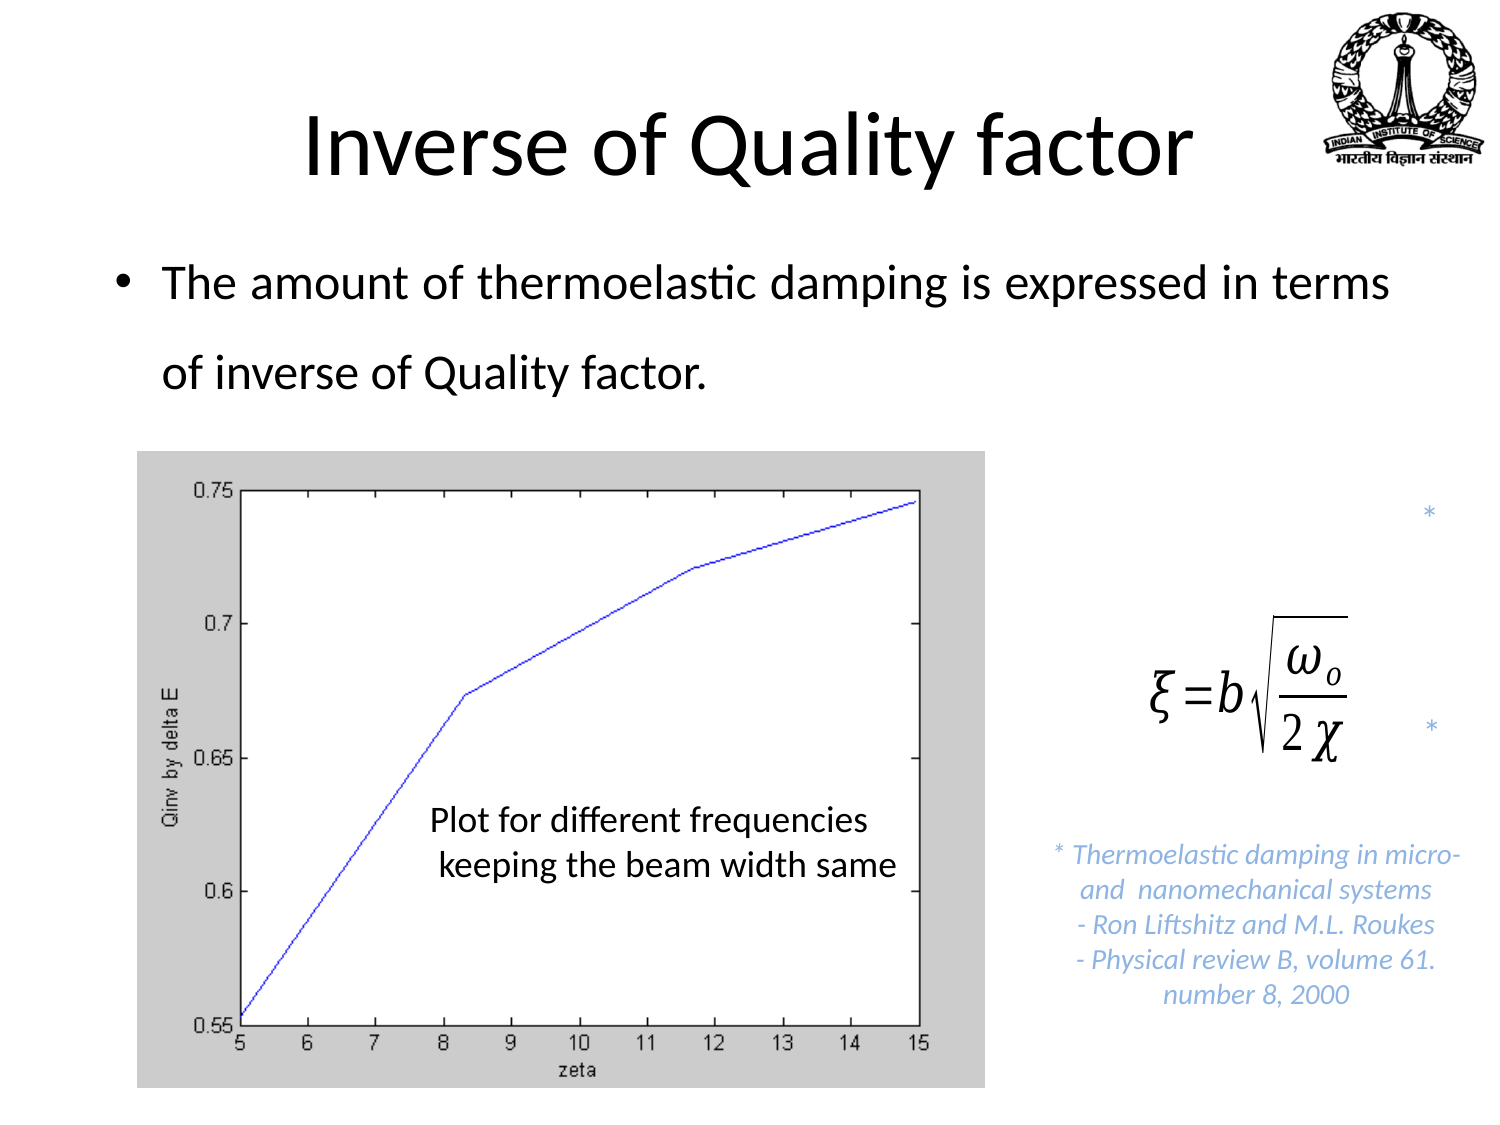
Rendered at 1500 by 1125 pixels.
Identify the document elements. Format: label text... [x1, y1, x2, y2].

text_box * [1410, 487, 1436, 548]
title Inverse of Quality factor [75, 45, 1425, 233]
text_box * [1412, 701, 1438, 762]
picture [1311, 0, 1500, 178]
picture [137, 451, 985, 1088]
text_box * Thermoelastic damping in micro-and nanomechanical systems - Ron Liftshitz and M.L. Roukes - Physical review B, volume 61. number 8, 2000 [1024, 827, 1488, 1048]
